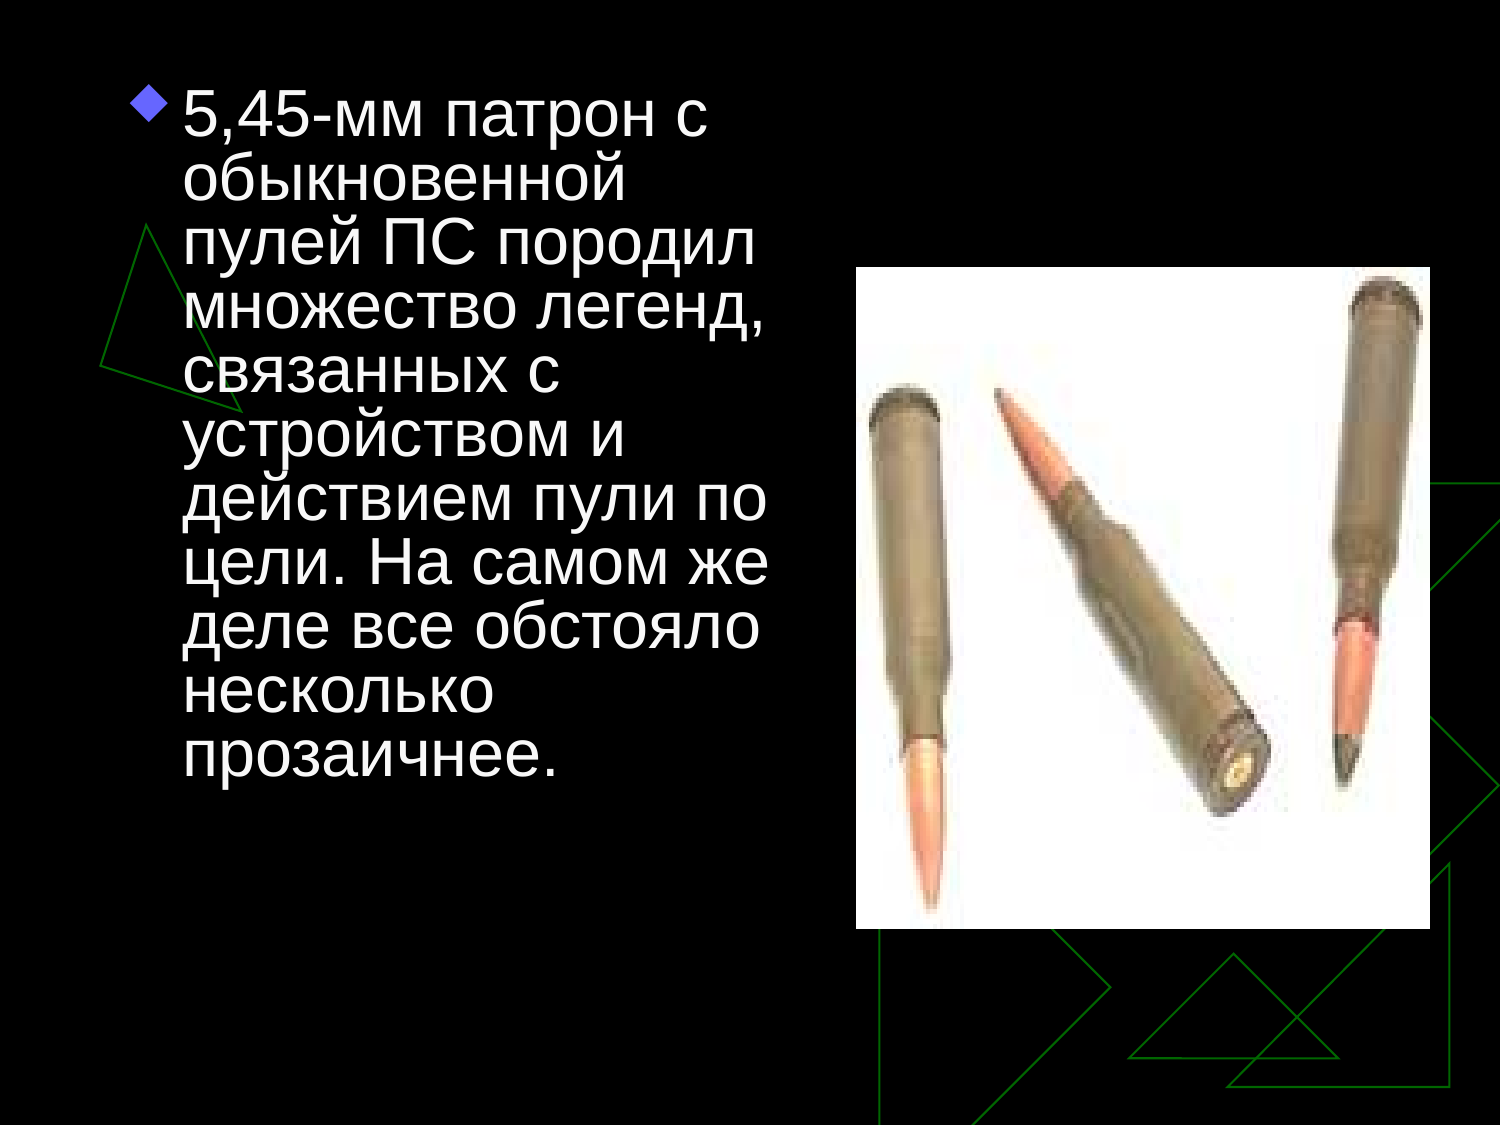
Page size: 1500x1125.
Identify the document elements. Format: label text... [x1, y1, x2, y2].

picture [855, 266, 1430, 929]
list 5,45-мм патрон с обыкновенной пулей ПС породил множество легенд, связанных с устройством и действием пули по цели. На самом же деле все обстояло несколько прозаичнее. [110, 78, 798, 1106]
